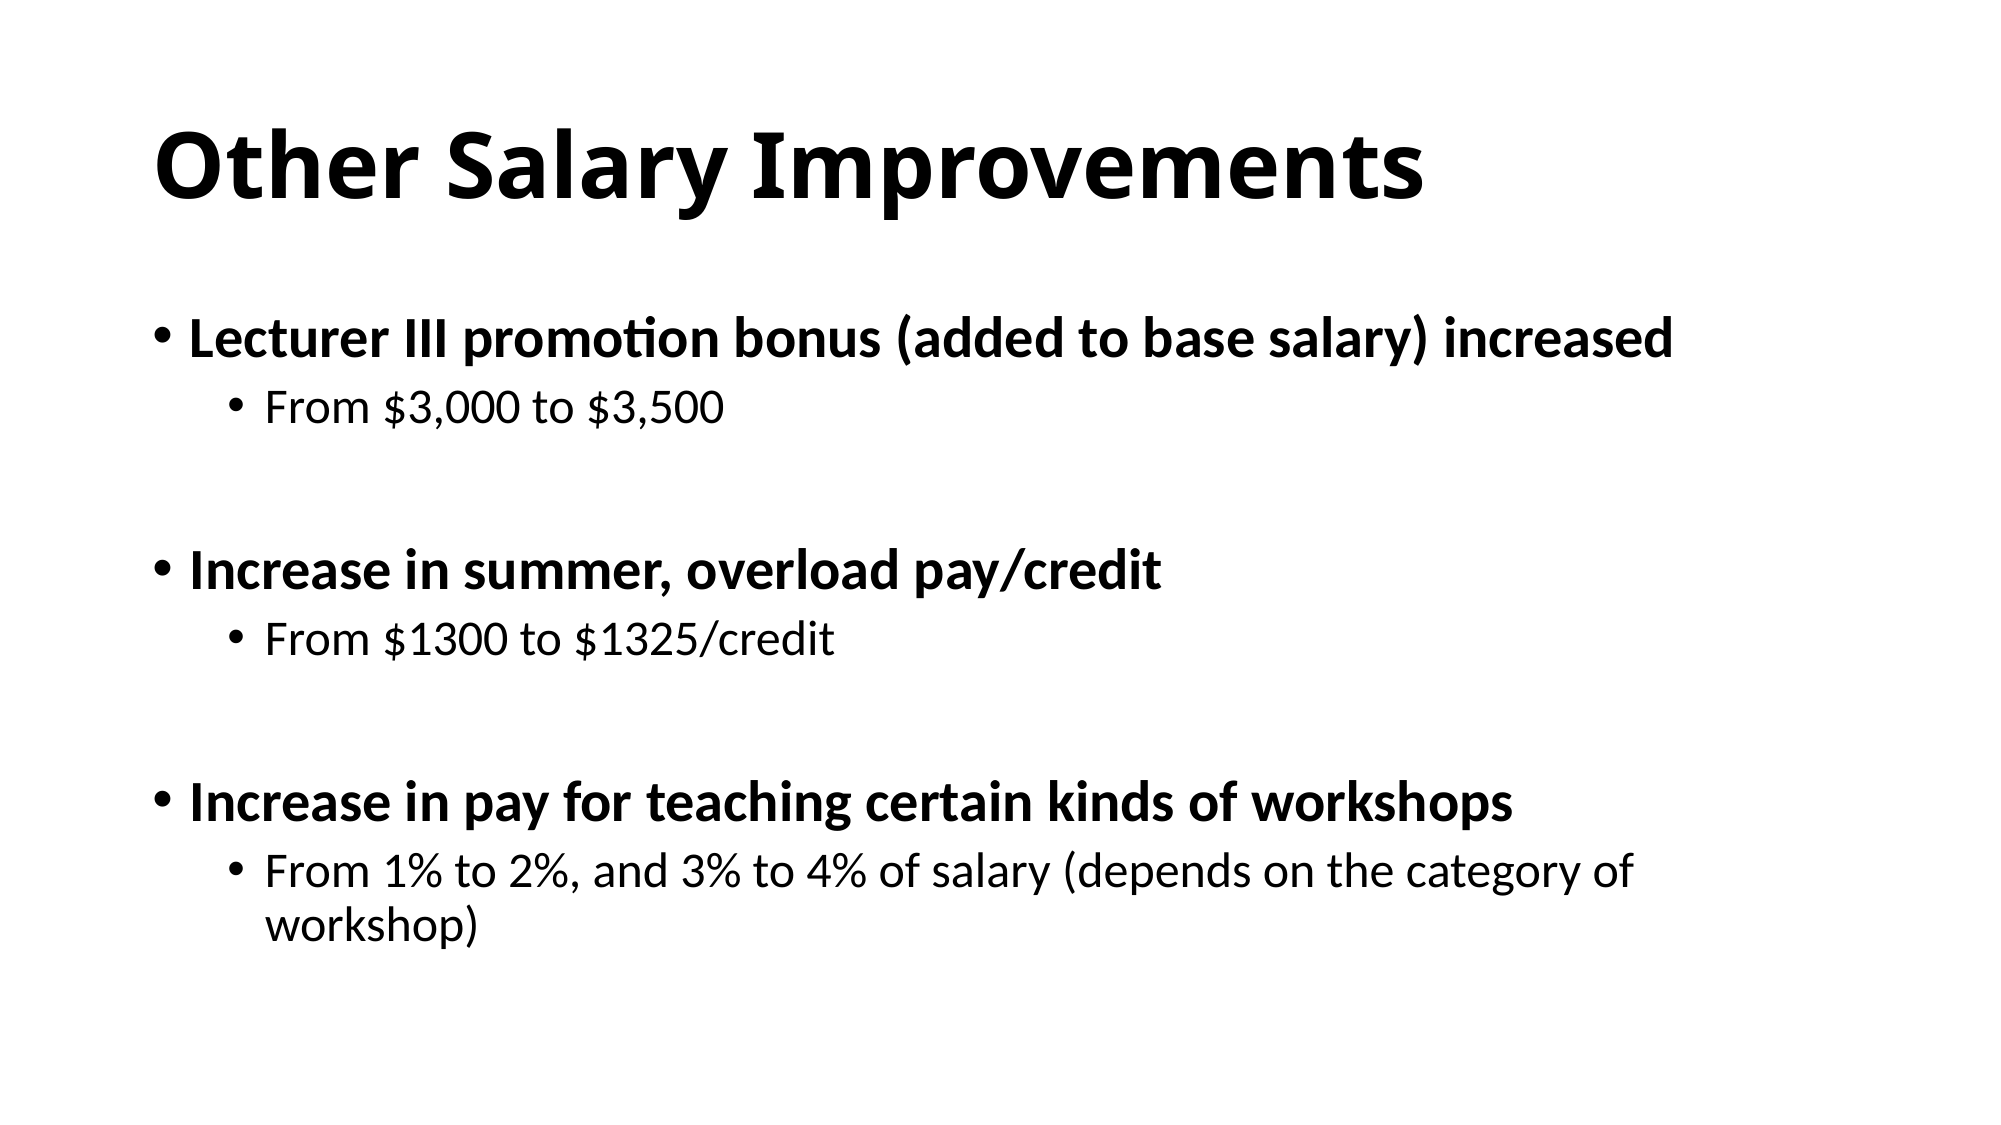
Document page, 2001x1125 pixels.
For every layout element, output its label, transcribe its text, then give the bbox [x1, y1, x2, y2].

list Lecturer III promotion bonus (added to base salary) increased From $3,000 to $3,500 Increase in summer, overload pay/credit From $1300 to $1325/credit Increase in pay for teaching certain kinds of workshops From 1% to 2%, and 3% to 4% of salary (depends on the category of workshop) [137, 299, 1863, 1014]
title Other Salary Improvements [137, 59, 1863, 278]
